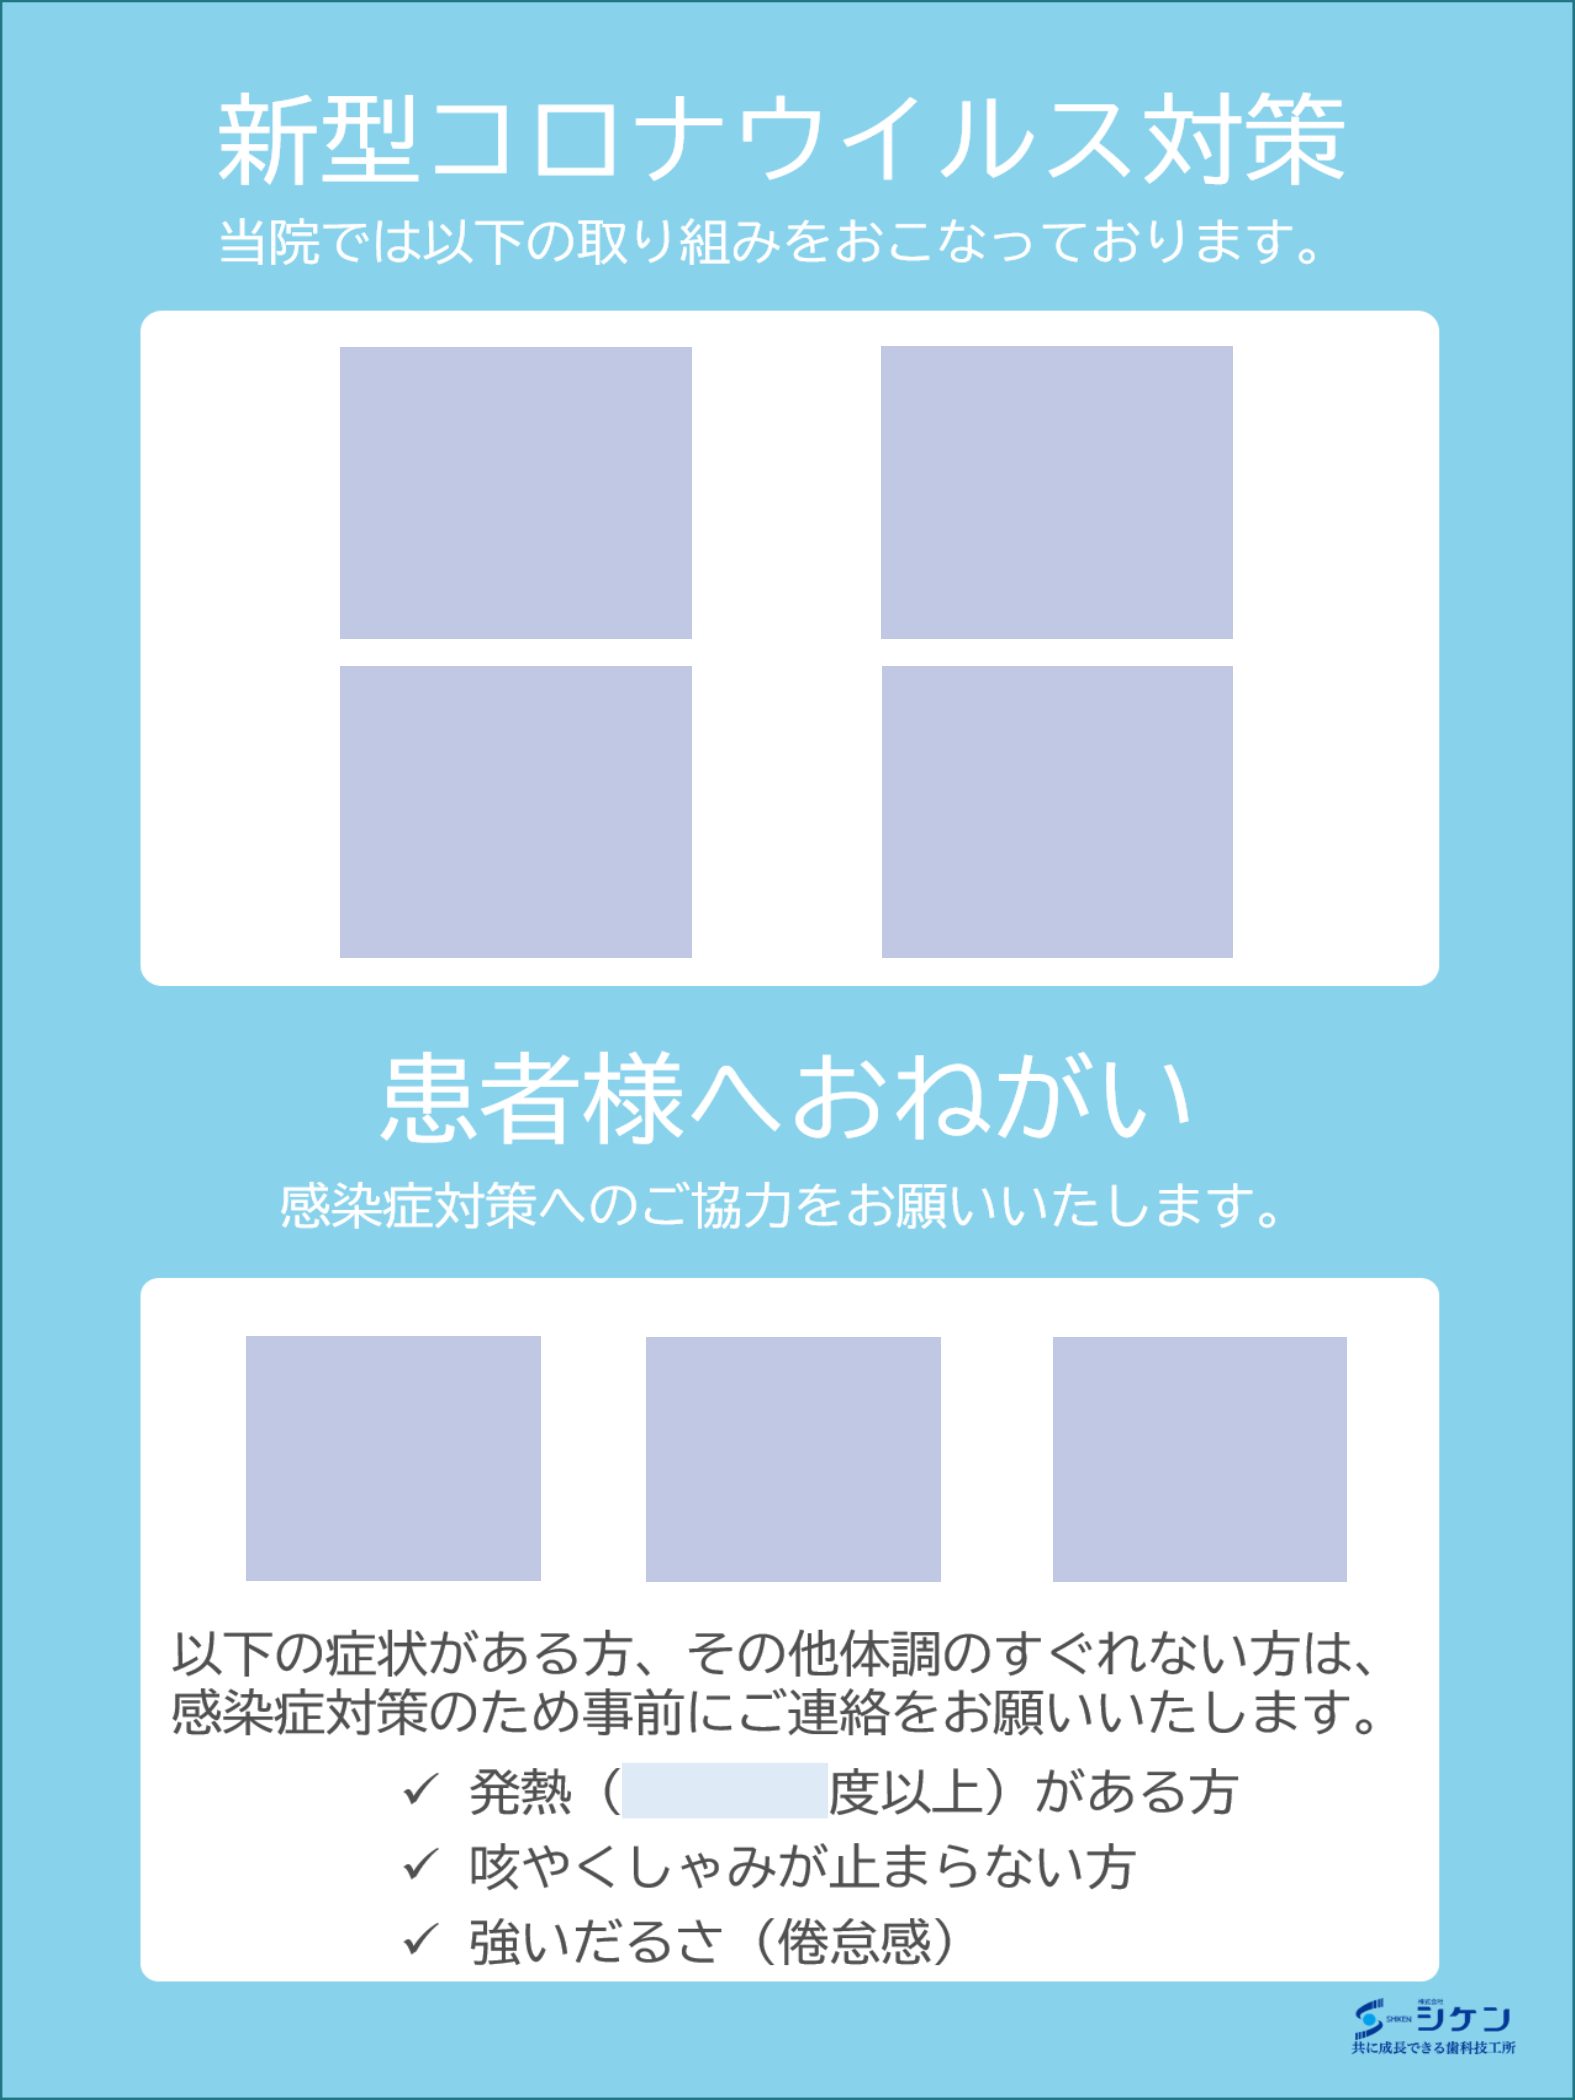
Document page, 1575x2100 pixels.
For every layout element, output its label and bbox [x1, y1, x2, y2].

text_box [167, 1297, 1408, 2002]
text_box [194, 318, 1436, 1023]
picture [0, 0, 1575, 2100]
